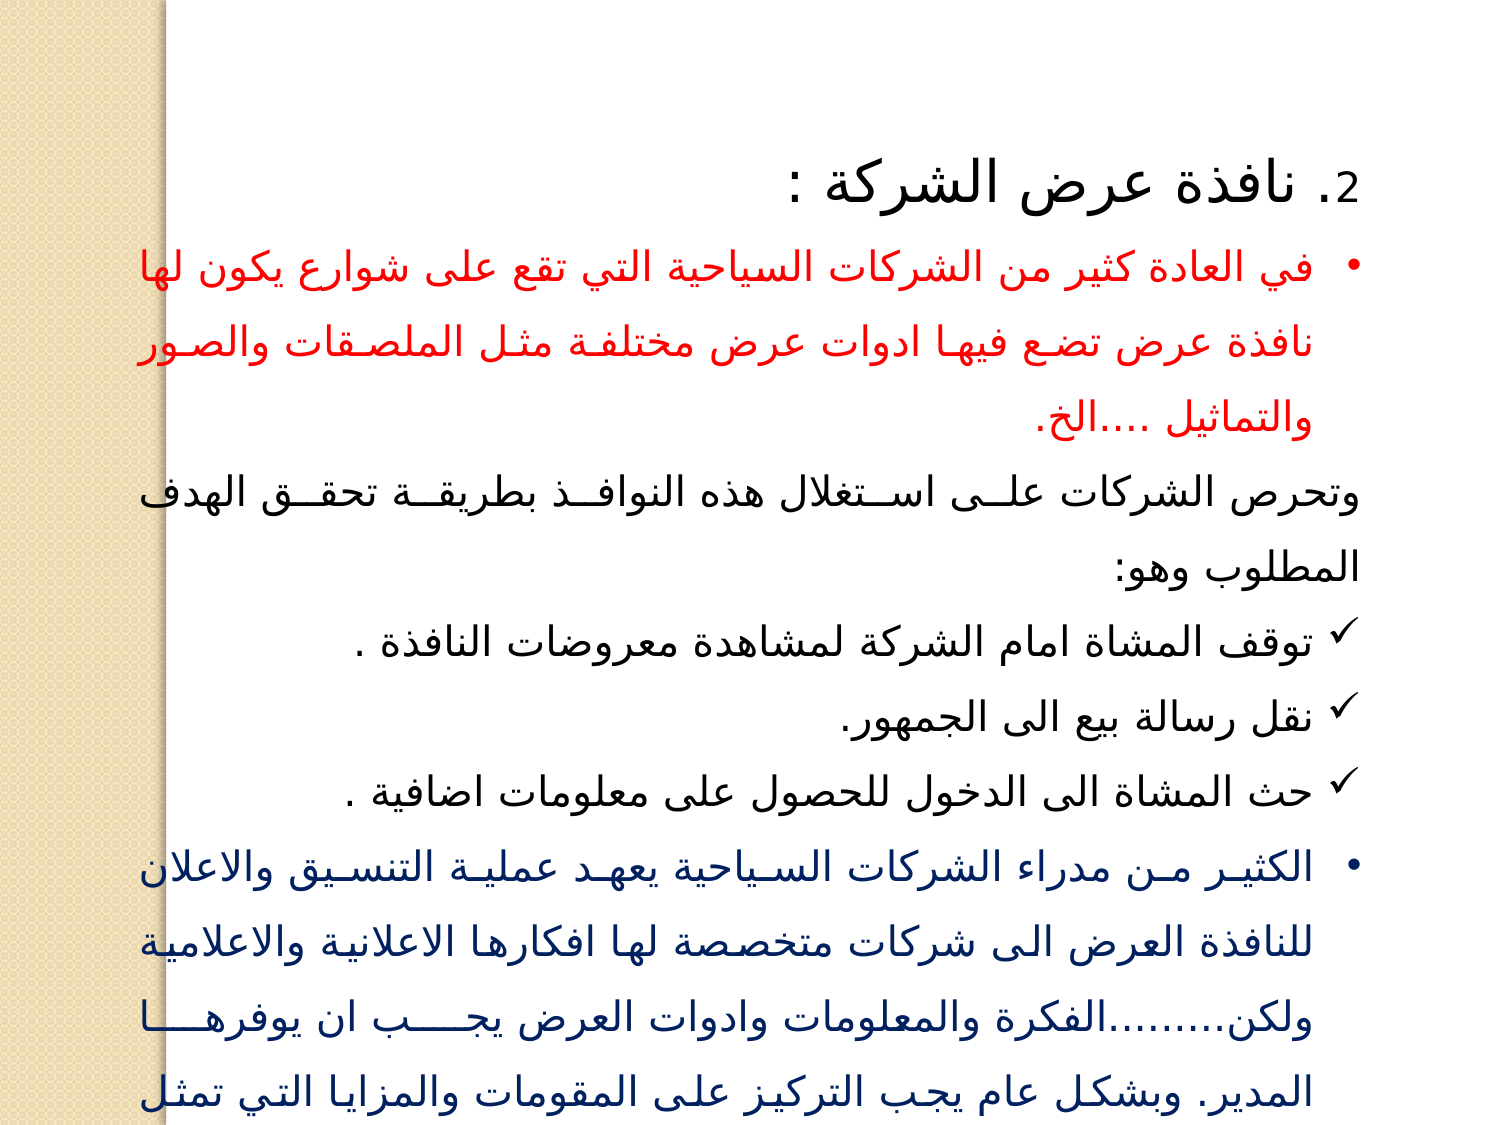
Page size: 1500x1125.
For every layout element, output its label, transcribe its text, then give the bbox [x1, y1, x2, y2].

text_box 2. نافذة عرض الشركة : في العادة كثير من الشركات السياحية التي تقع على شوارع يكون لها نافذة عرض تضع فيها ادوات عرض مختلفة مثل الملصقات والصور والتماثيل ....الخ. وتحرص الشركات على استغلال هذه النوافذ بطريقة تحقق الهدف المطلوب وهو: توقف المشاة امام الشركة لمشاهدة معروضات النافذة . نقل رسالة بيع الى الجمهور. حث المشاة الى الدخول للحصول على معلومات اضافية . الكثير من مدراء الشركات السياحية يعهد عملية التنسيق والاعلان للنافذة العرض الى شركات متخصصة لها افكارها الاعلانية والاعلامية ولكن.........الفكرة والمعلومات وادوات العرض يجب ان يوفرها المدير. وبشكل عام يجب التركيز على المقومات والمزايا التي تمثل عامل جذب قوي للمارة . [123, 137, 1376, 1125]
